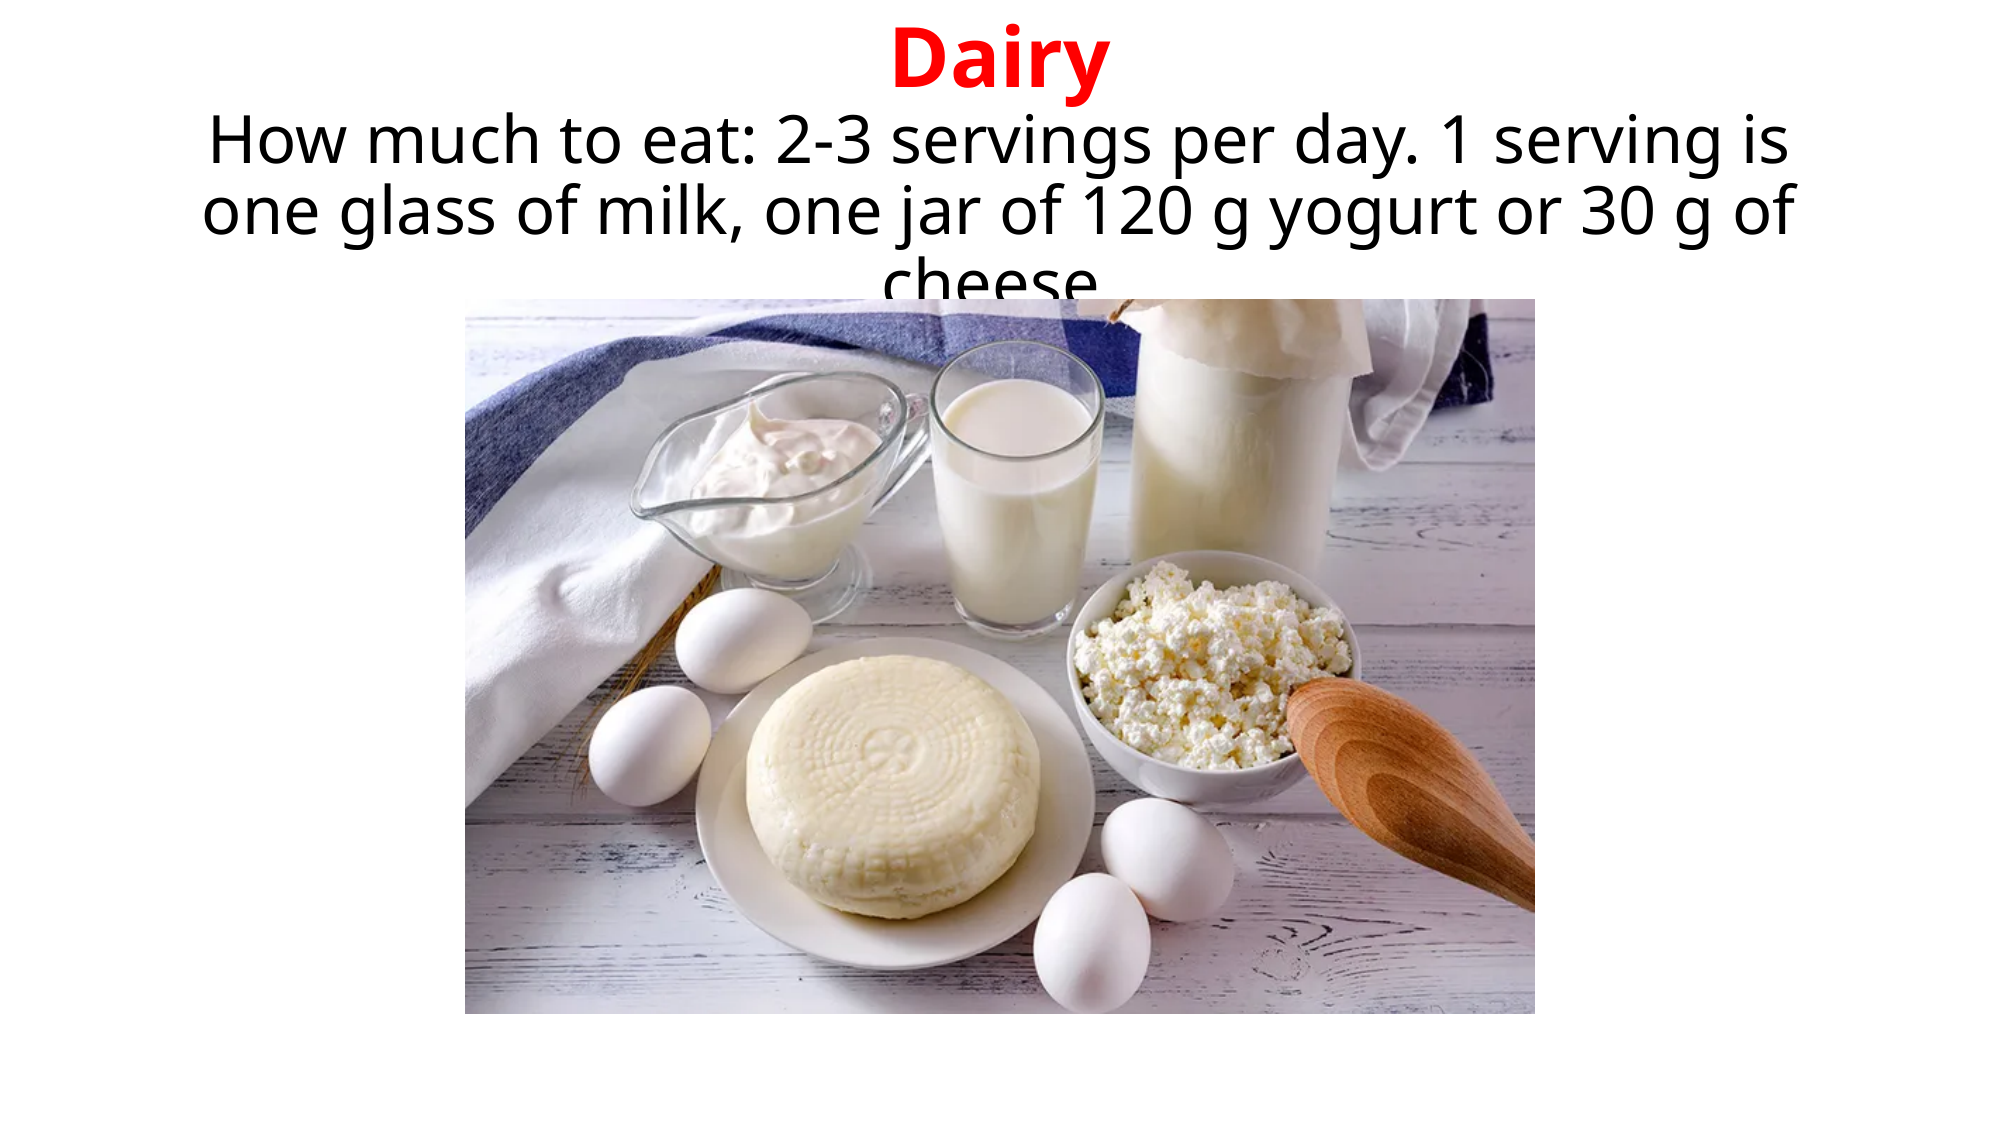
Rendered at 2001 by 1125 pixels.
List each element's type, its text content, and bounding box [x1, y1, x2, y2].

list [464, 299, 1535, 1014]
title Dairy How much to eat: 2-3 servings per day. 1 serving is one glass of milk, one jar of 120 g yogurt or 30 g of cheese. [137, 59, 1863, 278]
